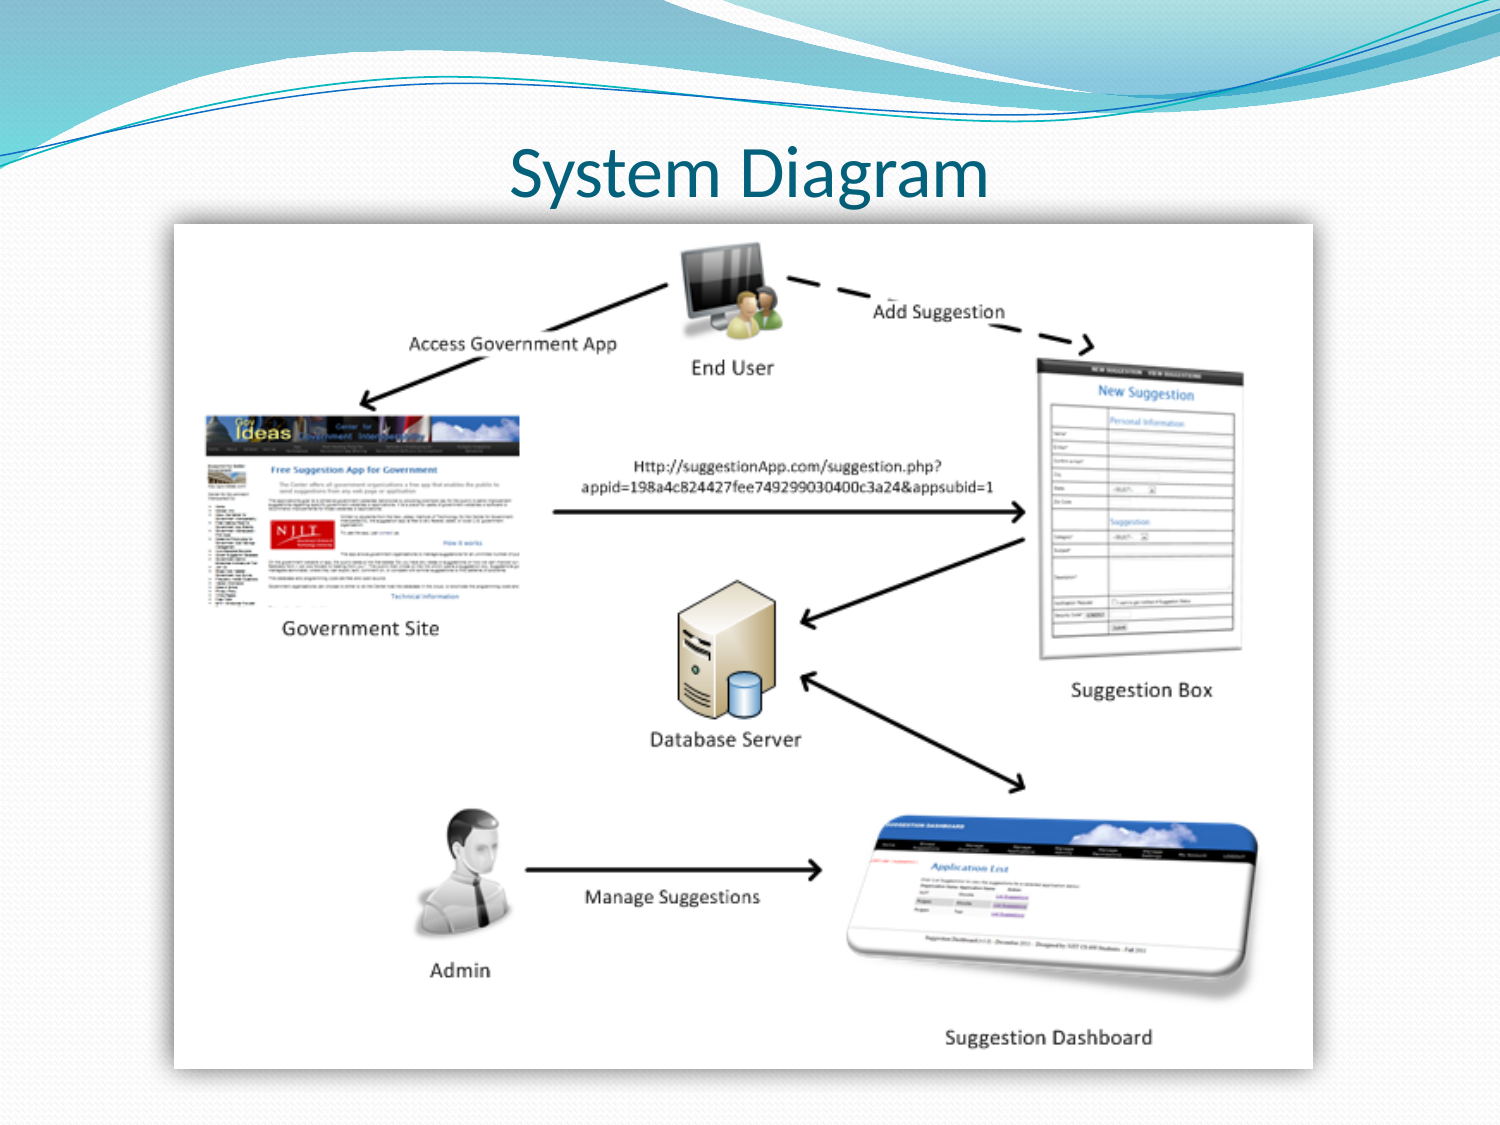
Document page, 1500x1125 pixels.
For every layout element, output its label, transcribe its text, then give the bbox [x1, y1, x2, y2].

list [174, 224, 1313, 1069]
title System Diagram [75, 115, 1425, 213]
